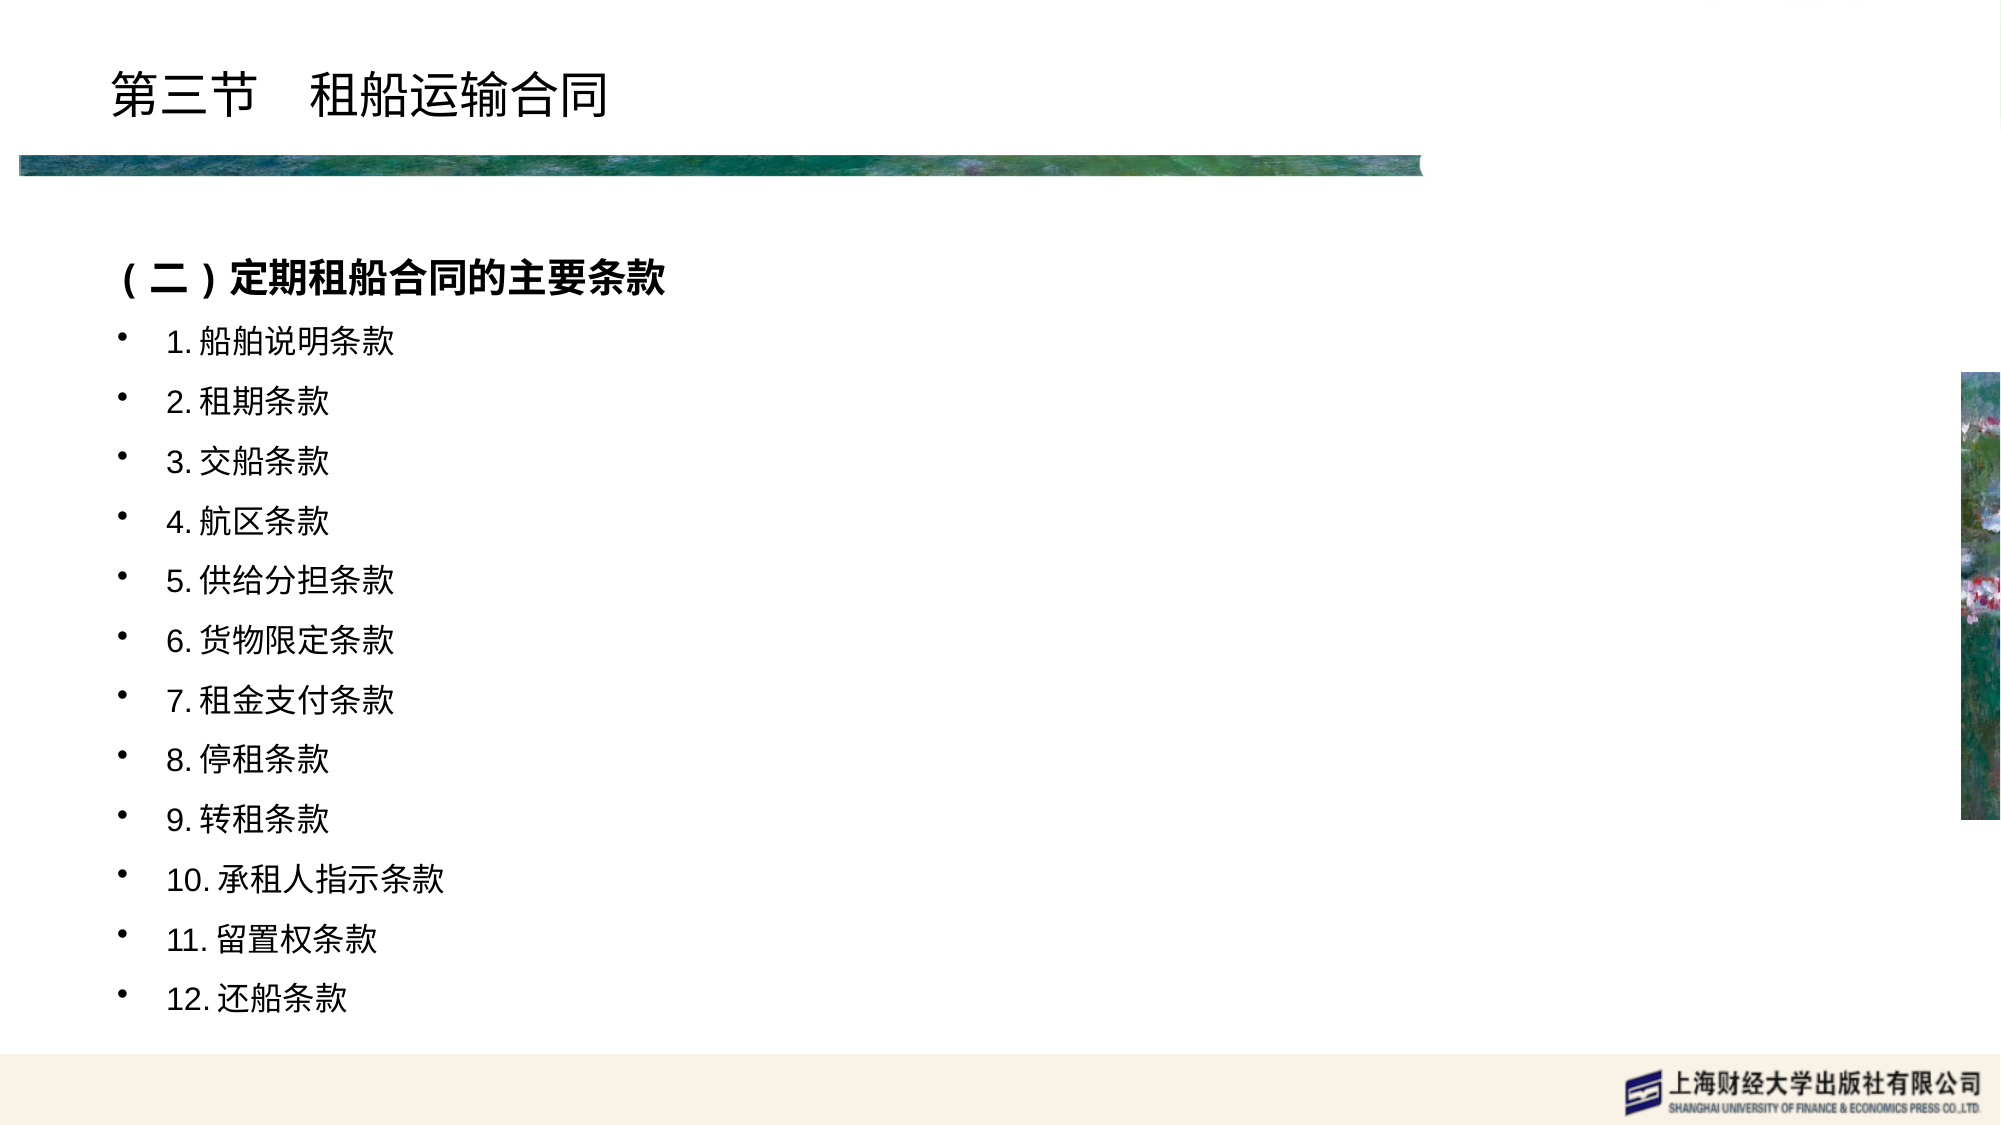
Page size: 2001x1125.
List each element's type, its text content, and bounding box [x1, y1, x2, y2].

picture [0, 0, 2001, 1125]
title 第三节 租船运输合同 [94, 42, 1451, 146]
list (二)定期租船合同的主要条款 1.船舶说明条款 2.租期条款 3.交船条款 4.航区条款 5.供给分担条款 6.货物限定条款 7.租金支付条款 8.停租条款 9.转租条款 10.承租人指示条款 11.留置权条款 12.还船条款 [102, 233, 1898, 1032]
